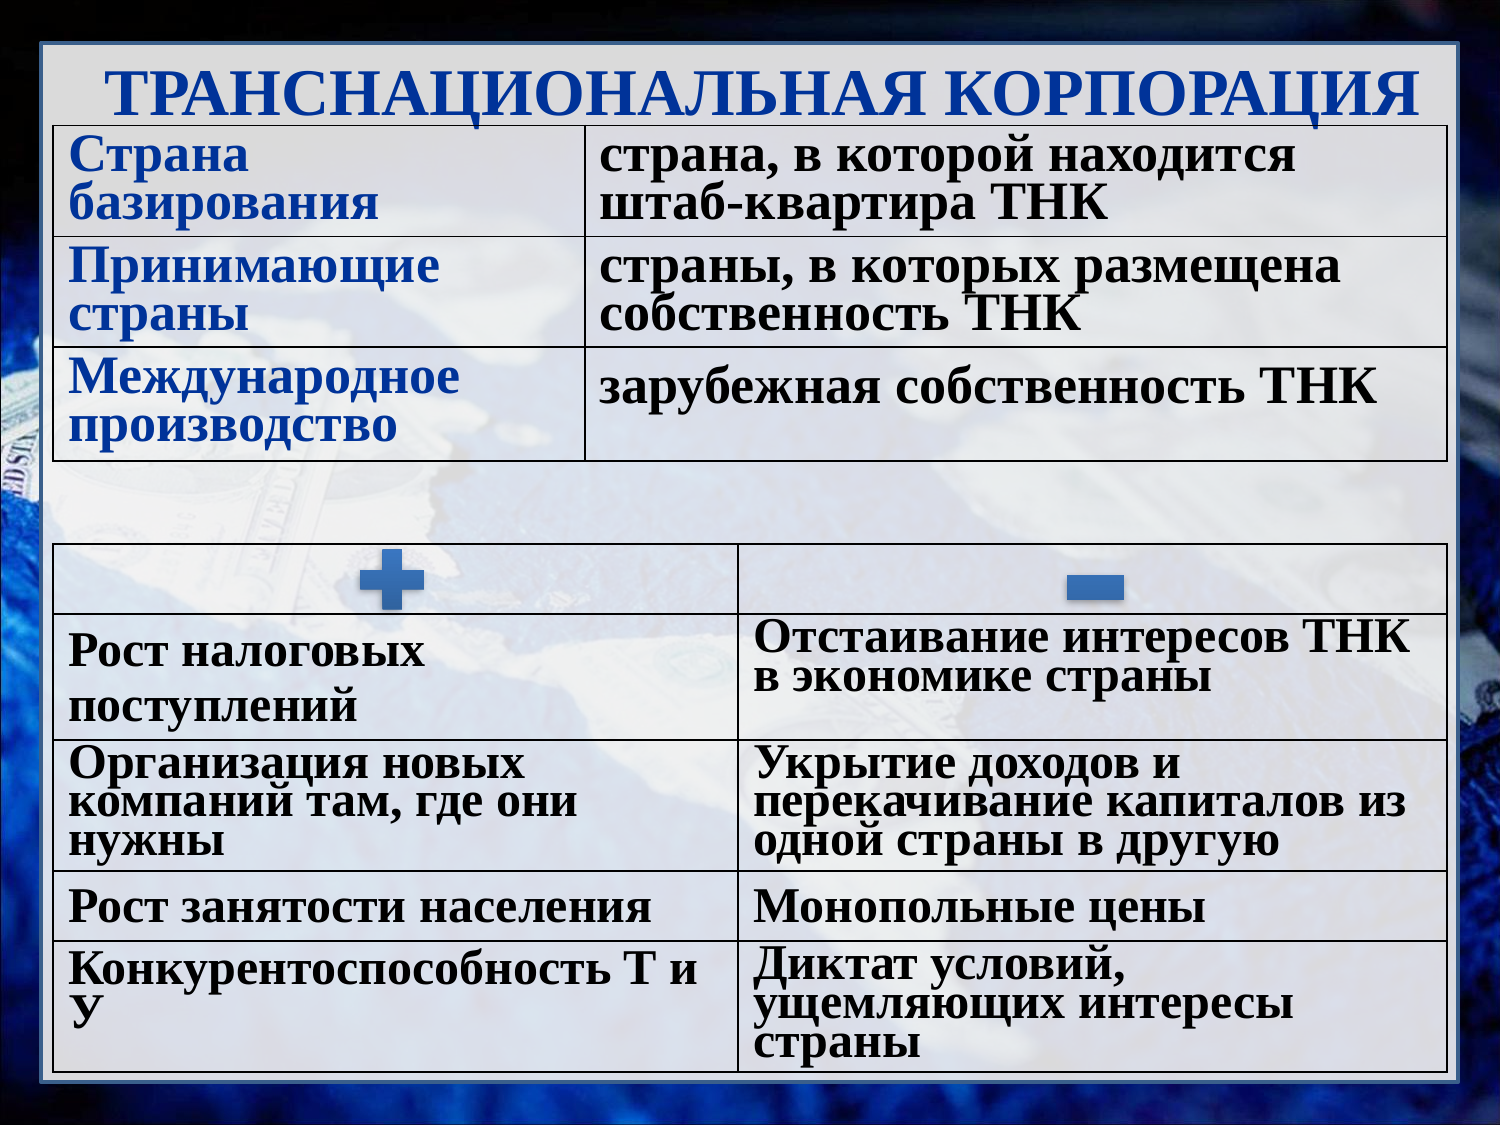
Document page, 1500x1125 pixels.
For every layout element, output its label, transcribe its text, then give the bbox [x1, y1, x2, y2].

table_header страна, в которой находится штаб-квартира ТНК [586, 126, 1446, 236]
table_cell Монопольные цены [739, 872, 1446, 940]
table_cell Принимающие страны [54, 237, 584, 346]
table_cell зарубежная собственность ТНК [586, 348, 1446, 460]
table_cell страны, в которых размещена собственность ТНК [586, 237, 1446, 346]
table_cell Укрытие доходов и перекачивание капиталов из одной страны в другую [739, 741, 1446, 870]
picture [0, 0, 1500, 1125]
table_cell Рост занятости населения [54, 872, 737, 940]
table_cell Рост налоговых поступлений [54, 615, 737, 739]
table_header Страна базирования [54, 126, 584, 236]
table_cell Отстаивание интересов ТНК в экономике страны [739, 615, 1446, 739]
table_header [739, 545, 1446, 613]
title ТРАНСНАЦИОНАЛЬНАЯ КОРПОРАЦИЯ [88, 30, 1439, 125]
table_cell Организация новых компаний там, где они нужны [54, 741, 737, 870]
text_box [1067, 575, 1125, 600]
table_header [54, 545, 737, 613]
table_cell Конкурентоспособность Т и У [54, 942, 737, 1071]
text_box [360, 549, 425, 610]
table_cell Международное производство [54, 348, 584, 460]
list [1448, 160, 1459, 457]
table_cell Диктат условий, ущемляющих интересы страны [739, 942, 1446, 1071]
